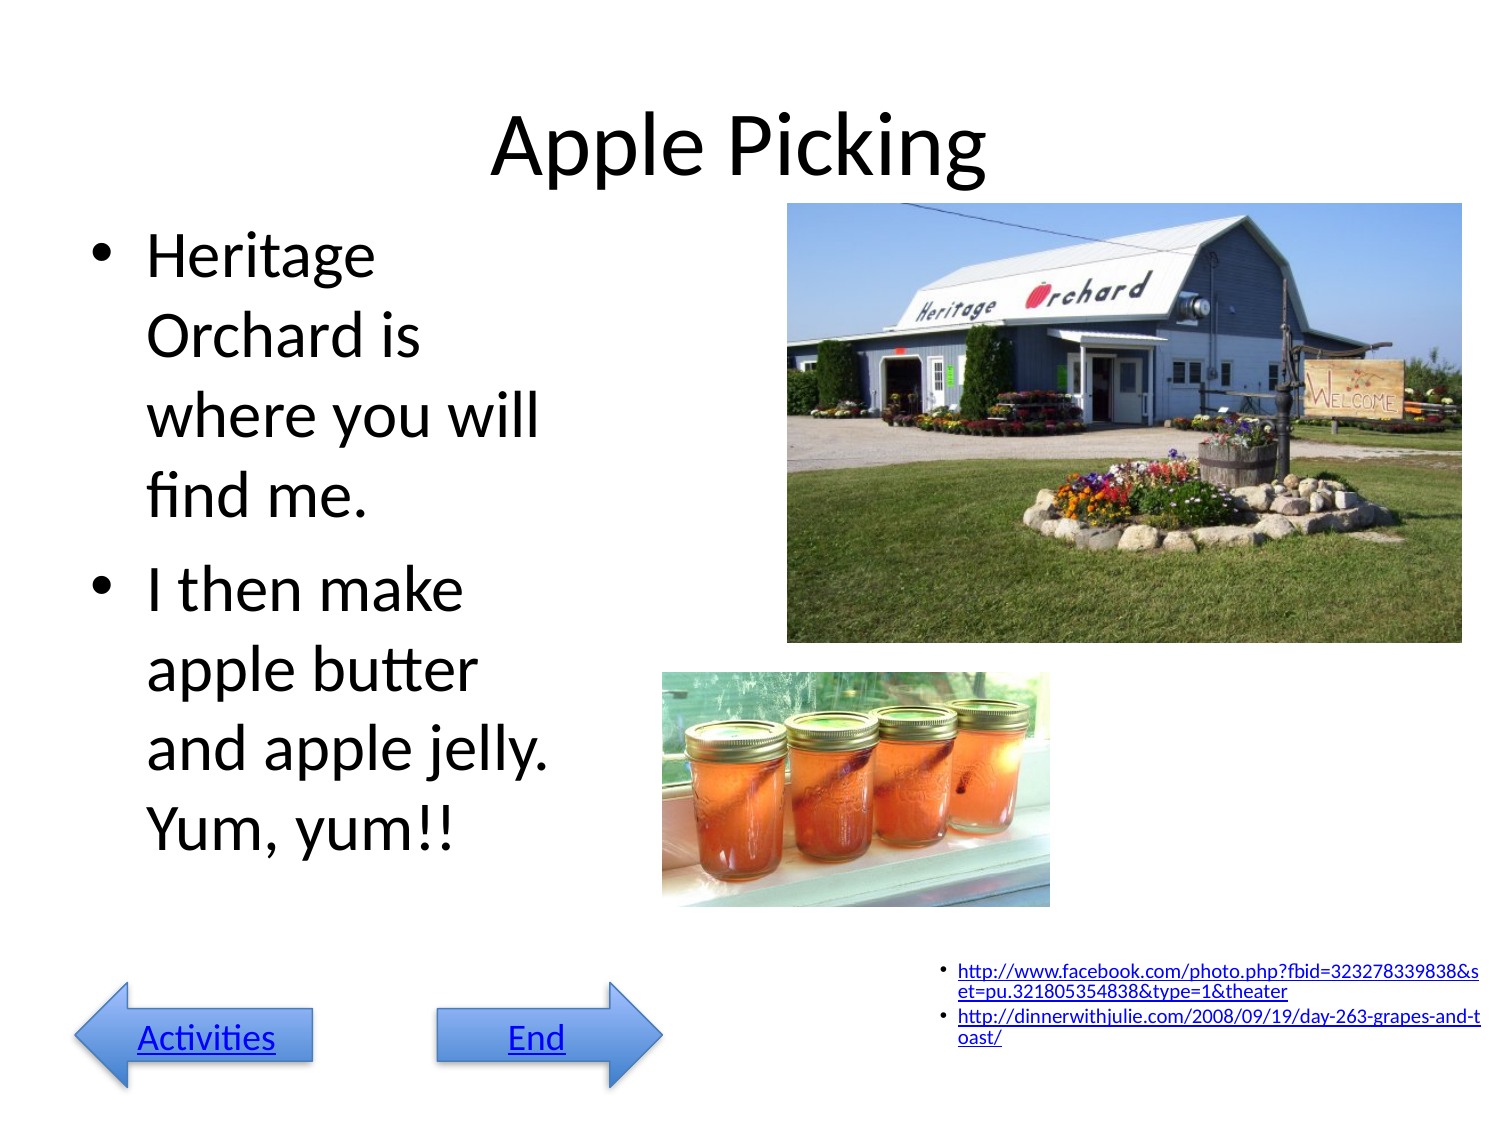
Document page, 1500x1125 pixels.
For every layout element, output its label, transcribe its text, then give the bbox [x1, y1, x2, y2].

picture [662, 672, 1051, 907]
list Heritage Orchard is where you will find me. I then make apple butter and apple jelly. Yum, yum!! [75, 203, 588, 924]
text_box End [436, 981, 663, 1089]
title Apple Picking [75, 45, 1425, 233]
text_box http://www.facebook.com/photo.php?fbid=323278339838&set=pu.321805354838&type=1&theater http://dinnerwithjulie.com/2008/09/19/day-263-grapes-and-toast/ [924, 949, 1500, 1105]
text_box Activities [74, 981, 314, 1089]
picture [787, 203, 1463, 643]
